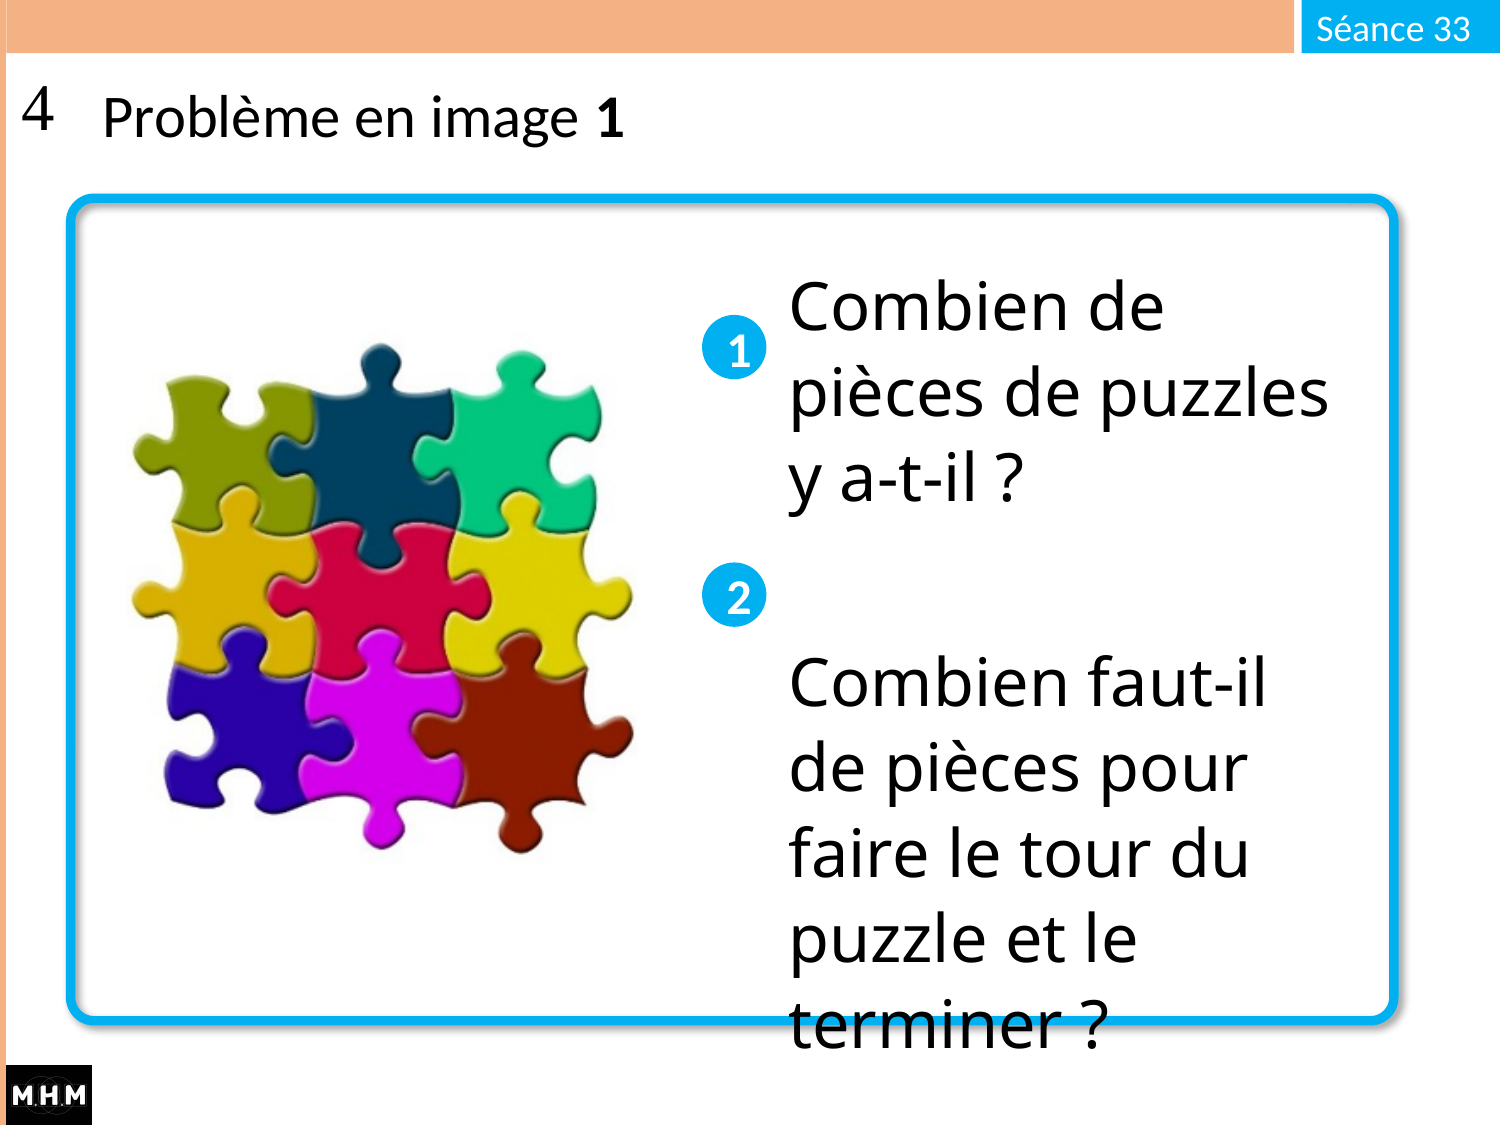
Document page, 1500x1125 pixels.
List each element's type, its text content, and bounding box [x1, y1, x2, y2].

text_box 2 [701, 561, 768, 628]
picture [6, 1065, 92, 1125]
title Problème en image 1 [87, 32, 1382, 158]
picture [106, 307, 654, 899]
text_box Combien de pièces de puzzles y a-t-il ? Combien faut-il de pièces pour faire le tour du puzzle et le terminer ? [773, 251, 1377, 861]
text_box 1 [701, 313, 768, 381]
text_box [69, 197, 1395, 1022]
